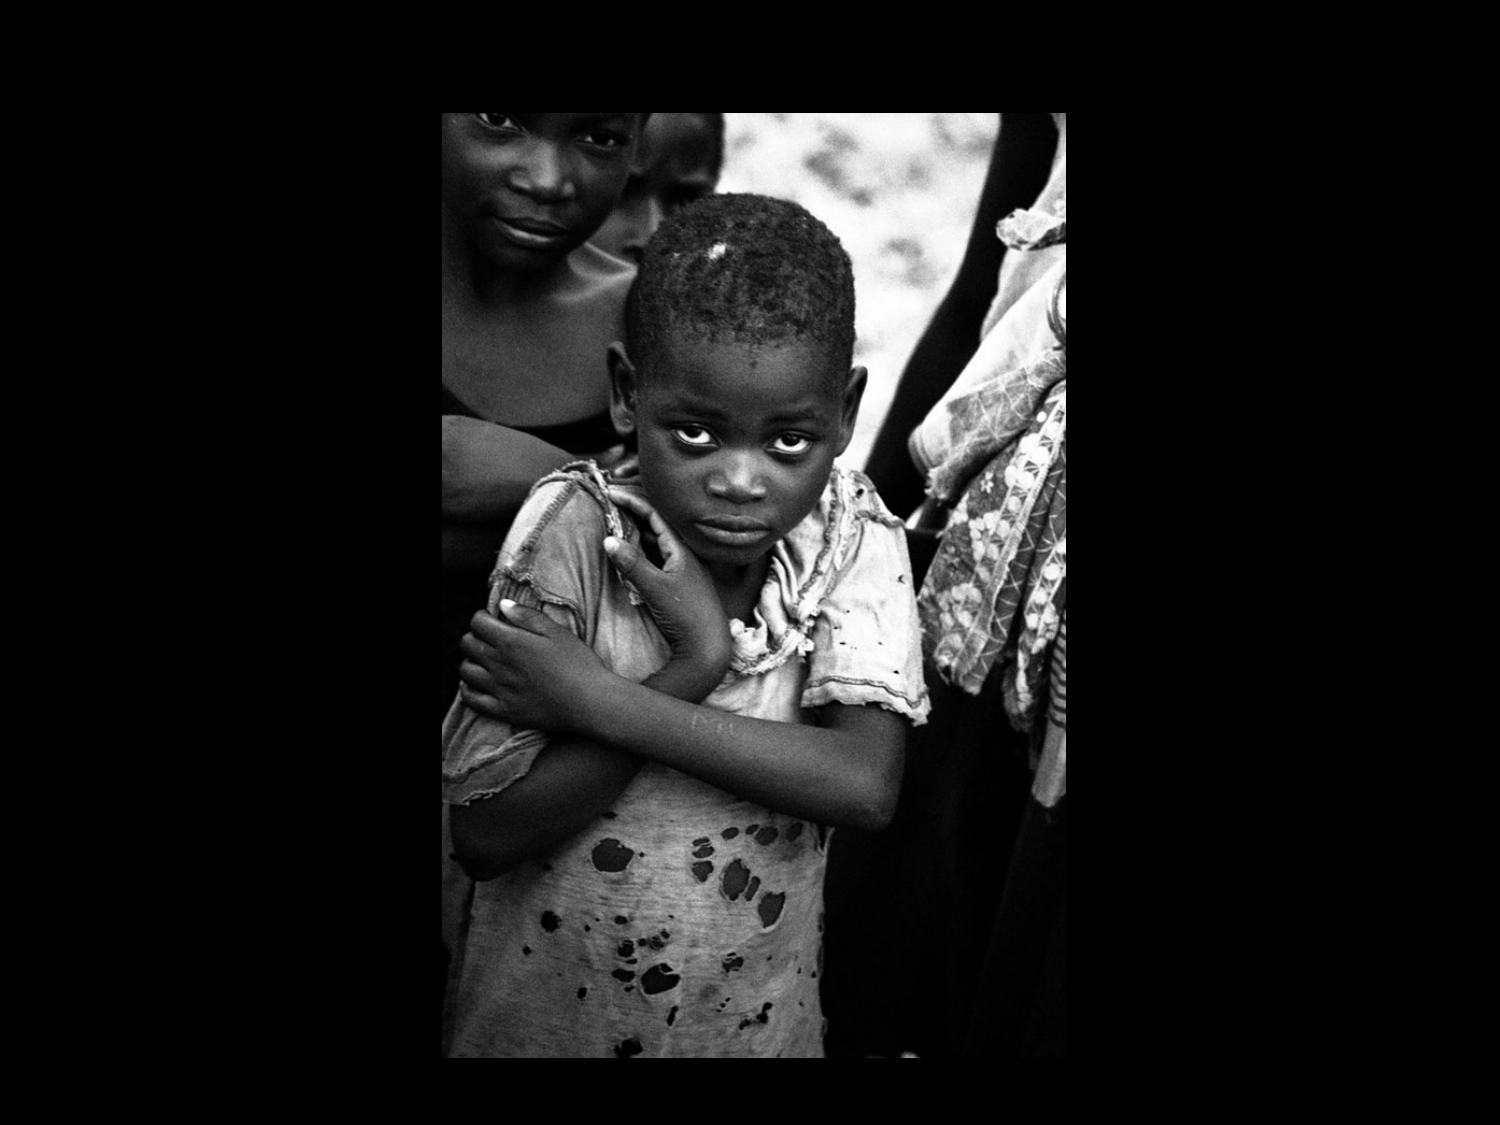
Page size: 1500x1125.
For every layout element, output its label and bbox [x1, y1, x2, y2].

list [442, 113, 1067, 1058]
